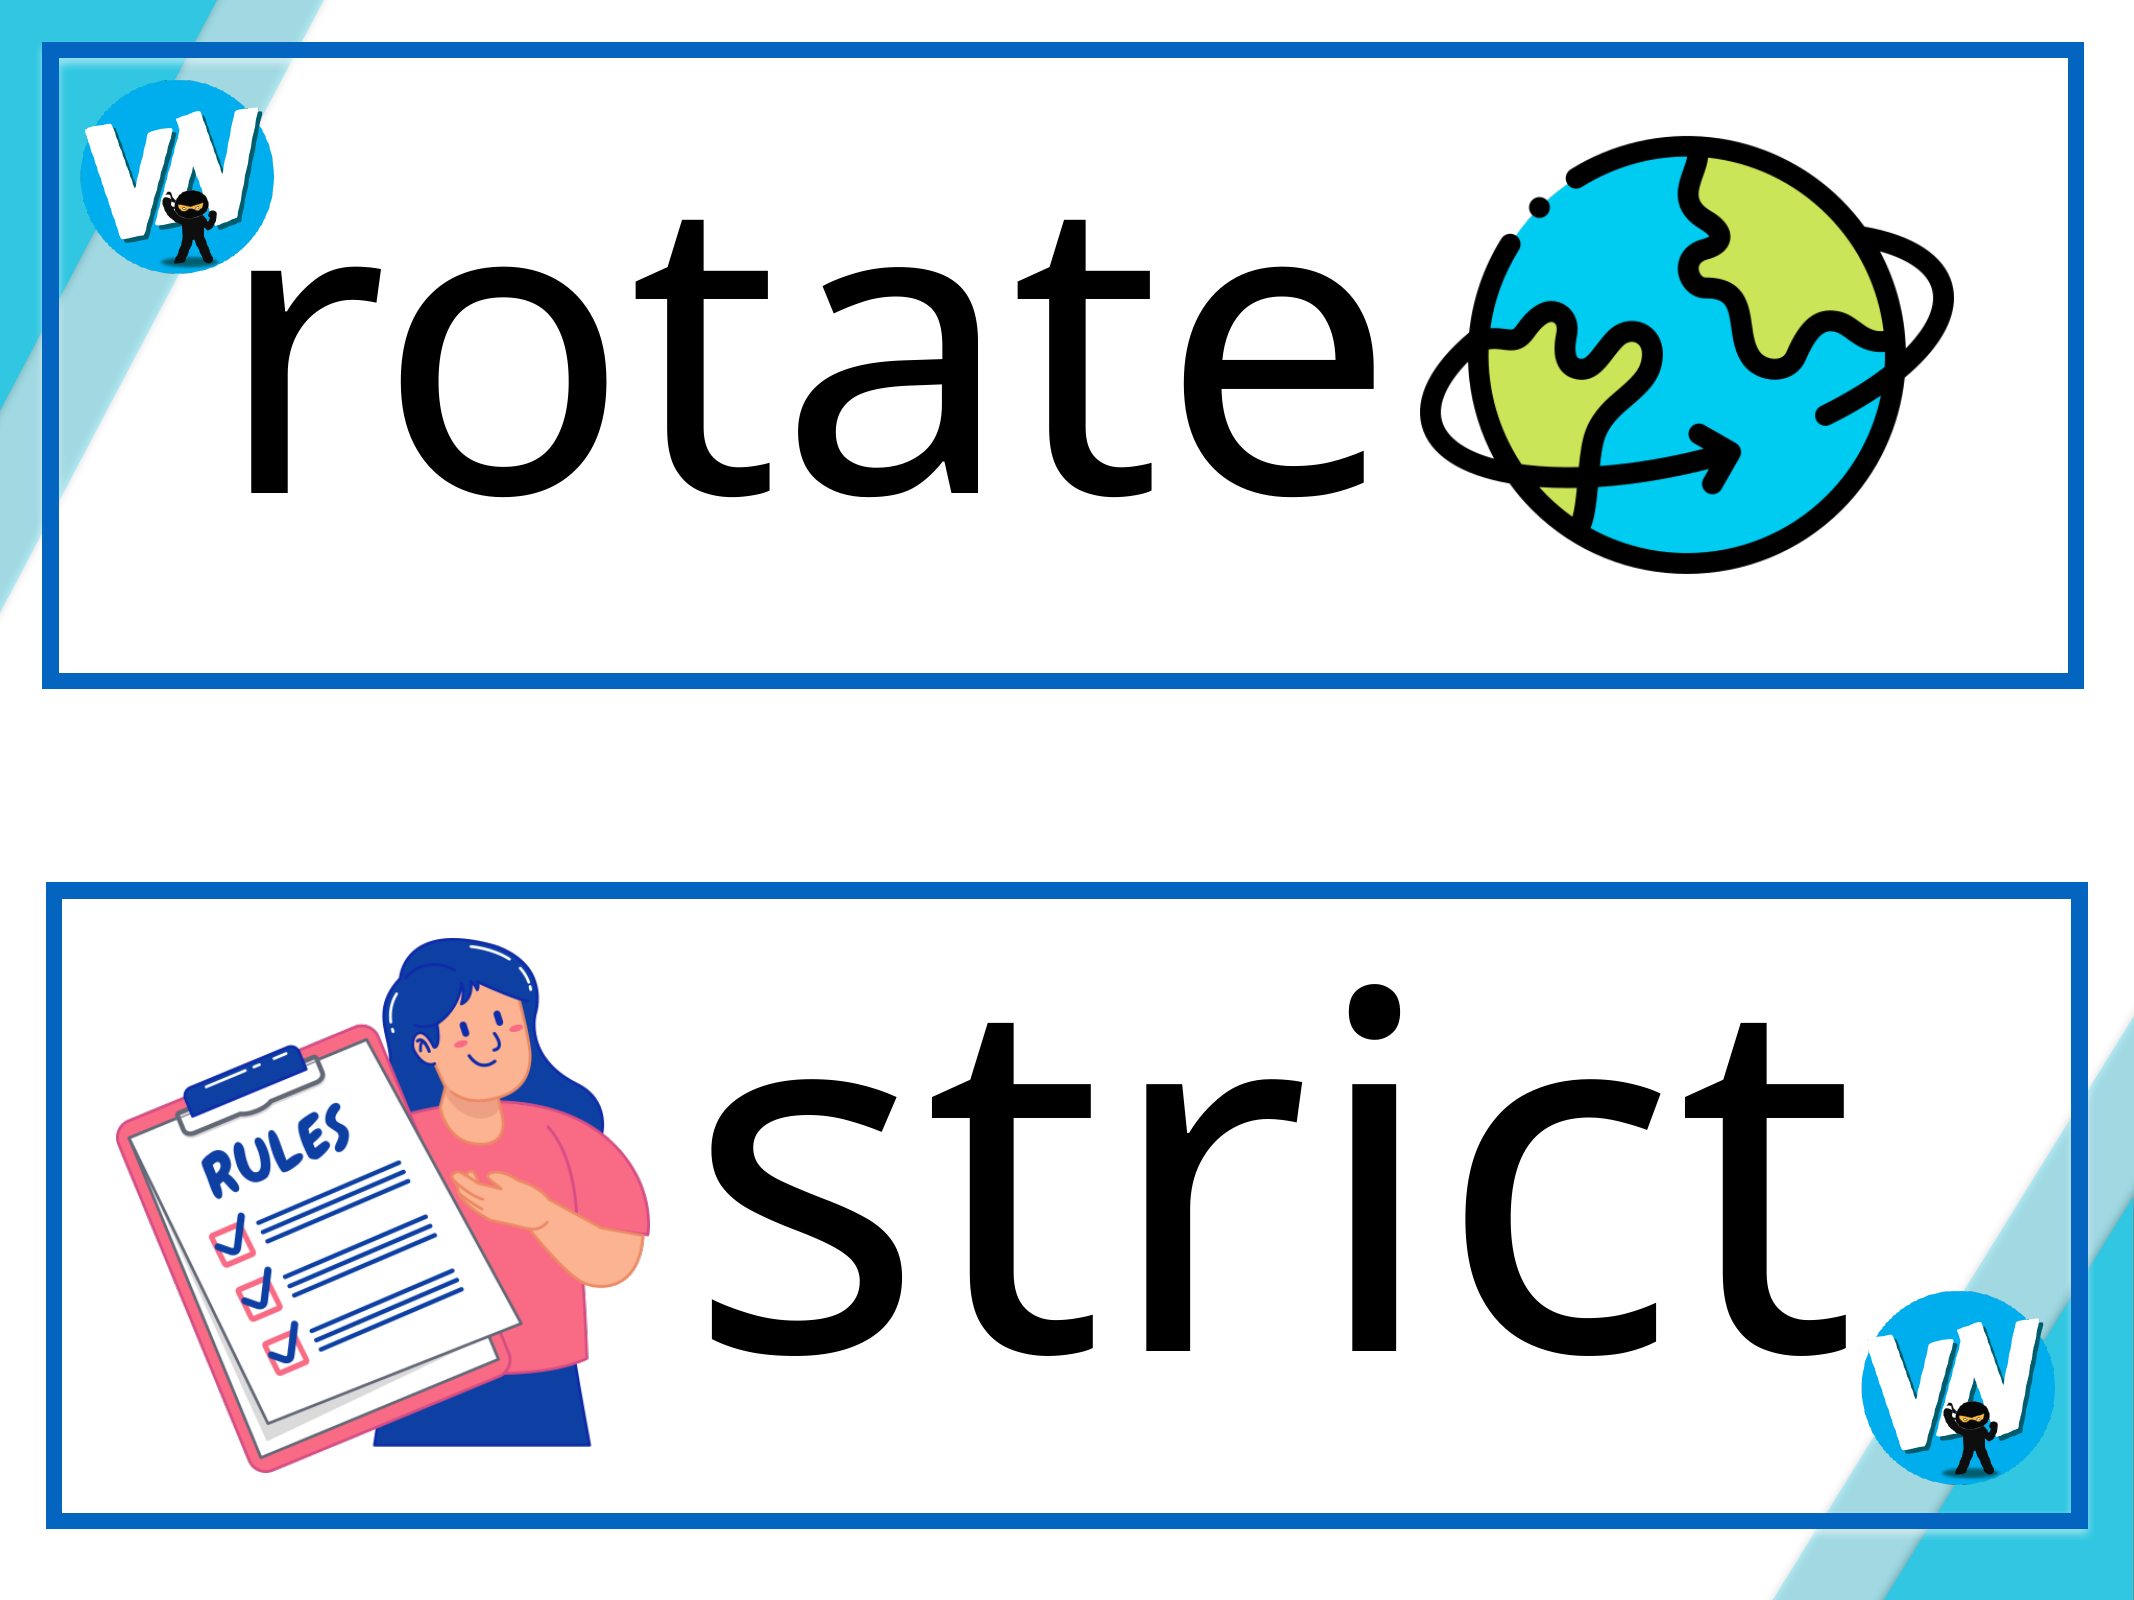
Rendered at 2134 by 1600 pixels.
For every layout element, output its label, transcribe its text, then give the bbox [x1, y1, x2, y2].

text_box [92, 890, 1956, 1522]
picture [57, 77, 299, 278]
text_box [92, 50, 2076, 681]
picture [1837, 1288, 2080, 1488]
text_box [0, 0, 81, 1544]
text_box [1963, 235, 2134, 1600]
picture [115, 938, 650, 1473]
text_box strict [463, 845, 1956, 1460]
picture [1420, 87, 1954, 622]
text_box rotate [207, 70, 1404, 585]
